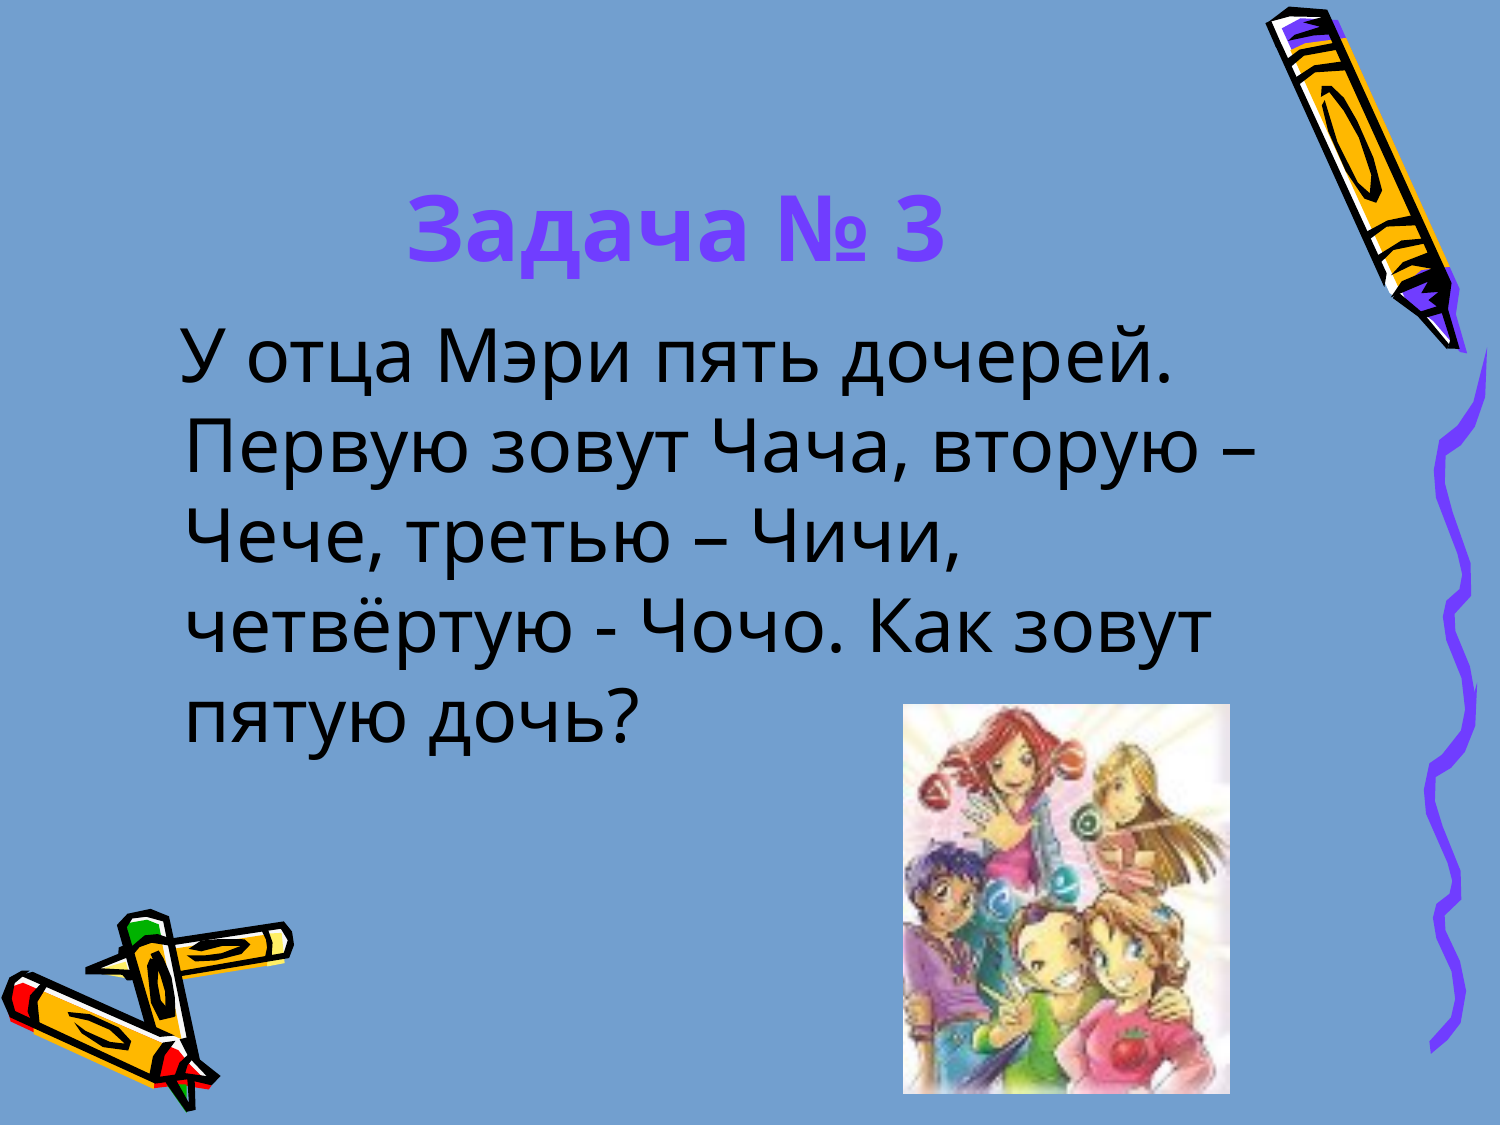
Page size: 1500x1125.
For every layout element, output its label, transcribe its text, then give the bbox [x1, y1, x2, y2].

picture [903, 703, 1230, 1095]
list У отца Мэри пять дочерей. Первую зовут Чача, вторую –Чече, третью – Чичи, четвёртую - Чочо. Как зовут пятую дочь? [112, 299, 1376, 901]
title Задача № 3 [112, 24, 1240, 288]
